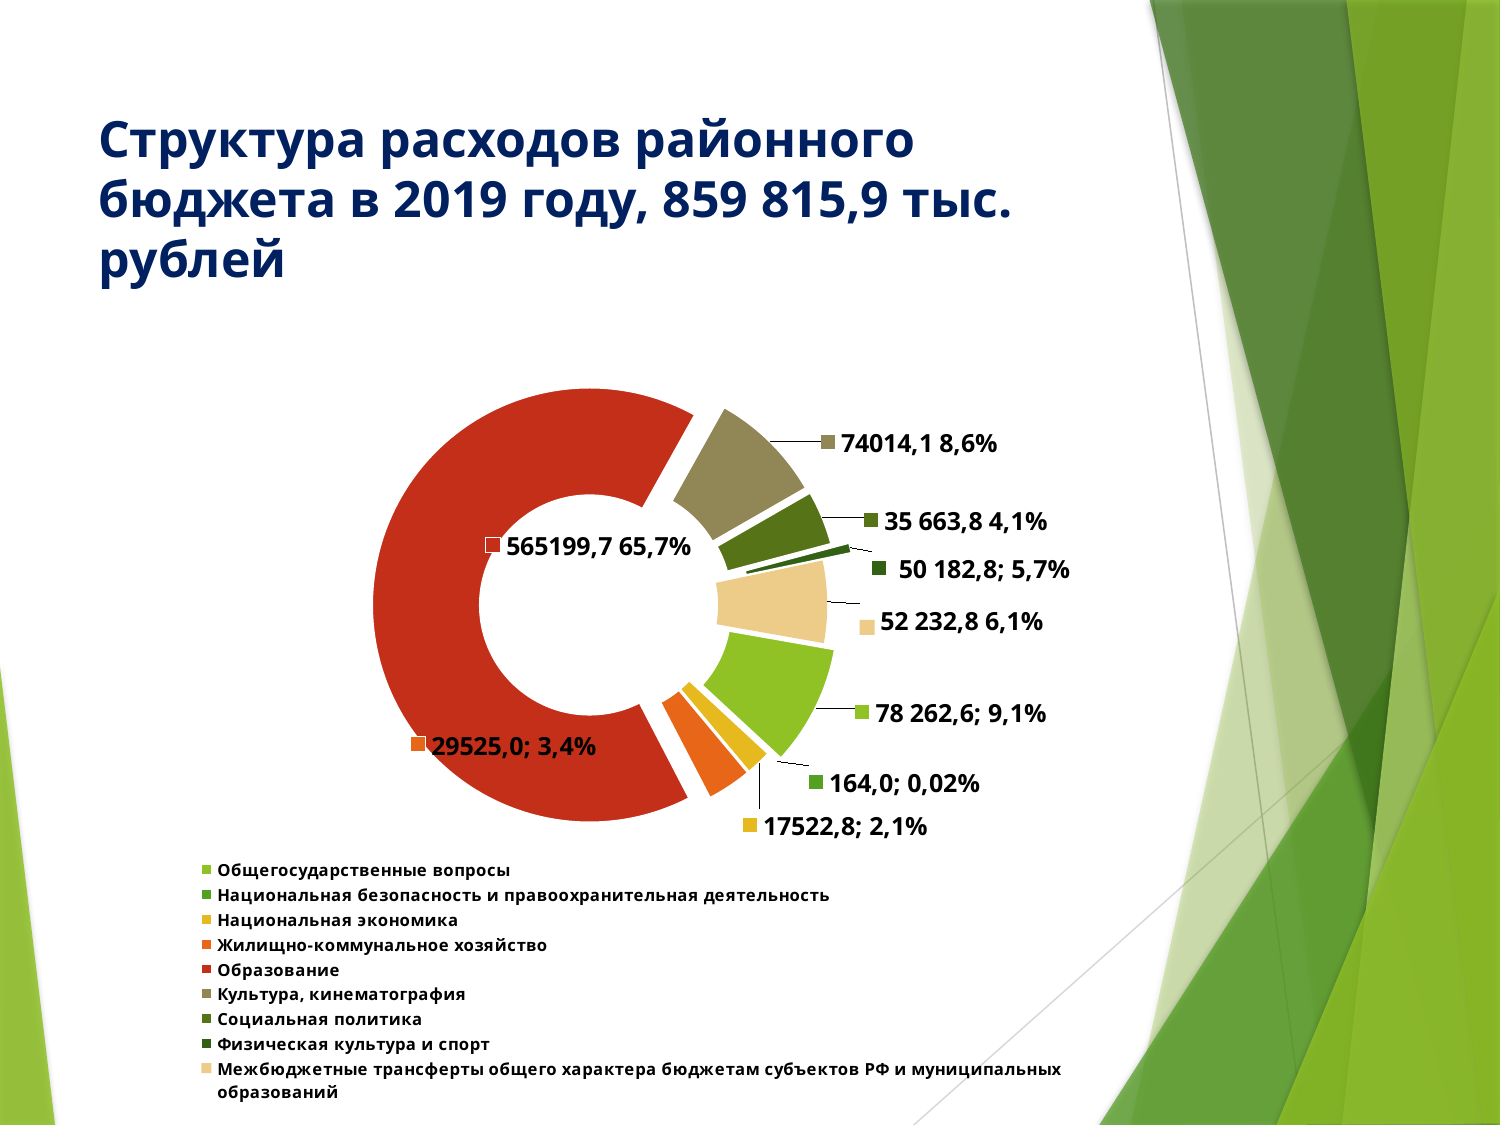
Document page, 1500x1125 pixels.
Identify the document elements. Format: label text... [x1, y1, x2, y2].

chart [85, 302, 1250, 1119]
title Структура расходов районного бюджета в 2019 году, 859 815,9 тыс. рублей [83, 99, 1142, 303]
